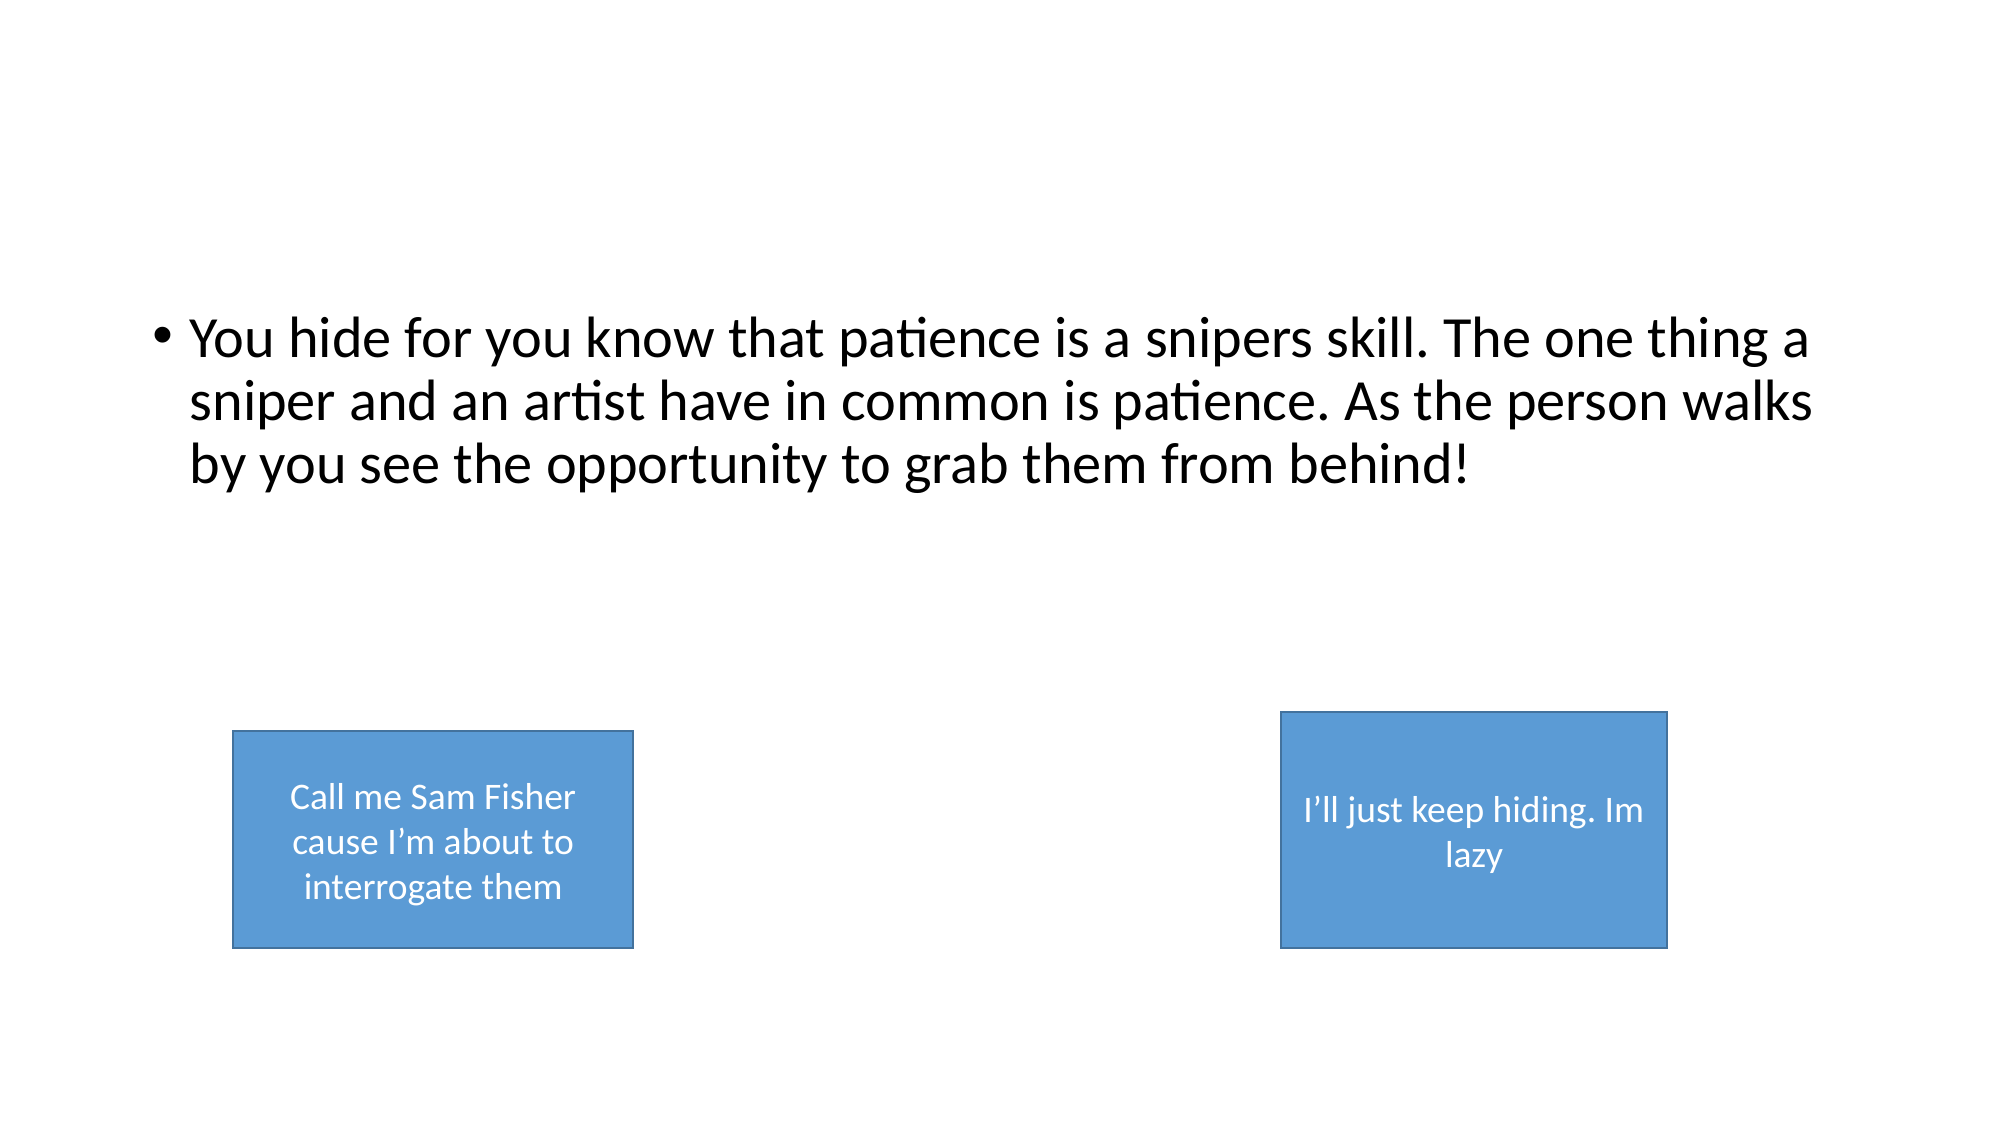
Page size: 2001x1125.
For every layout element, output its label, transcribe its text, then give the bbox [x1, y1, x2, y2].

text_box I’ll just keep hiding. Im lazy [1280, 711, 1668, 949]
list You hide for you know that patience is a snipers skill. The one thing a sniper and an artist have in common is patience. As the person walks by you see the opportunity to grab them from behind! [137, 299, 1863, 1014]
text_box Call me Sam Fisher cause I’m about to interrogate them [232, 730, 634, 949]
